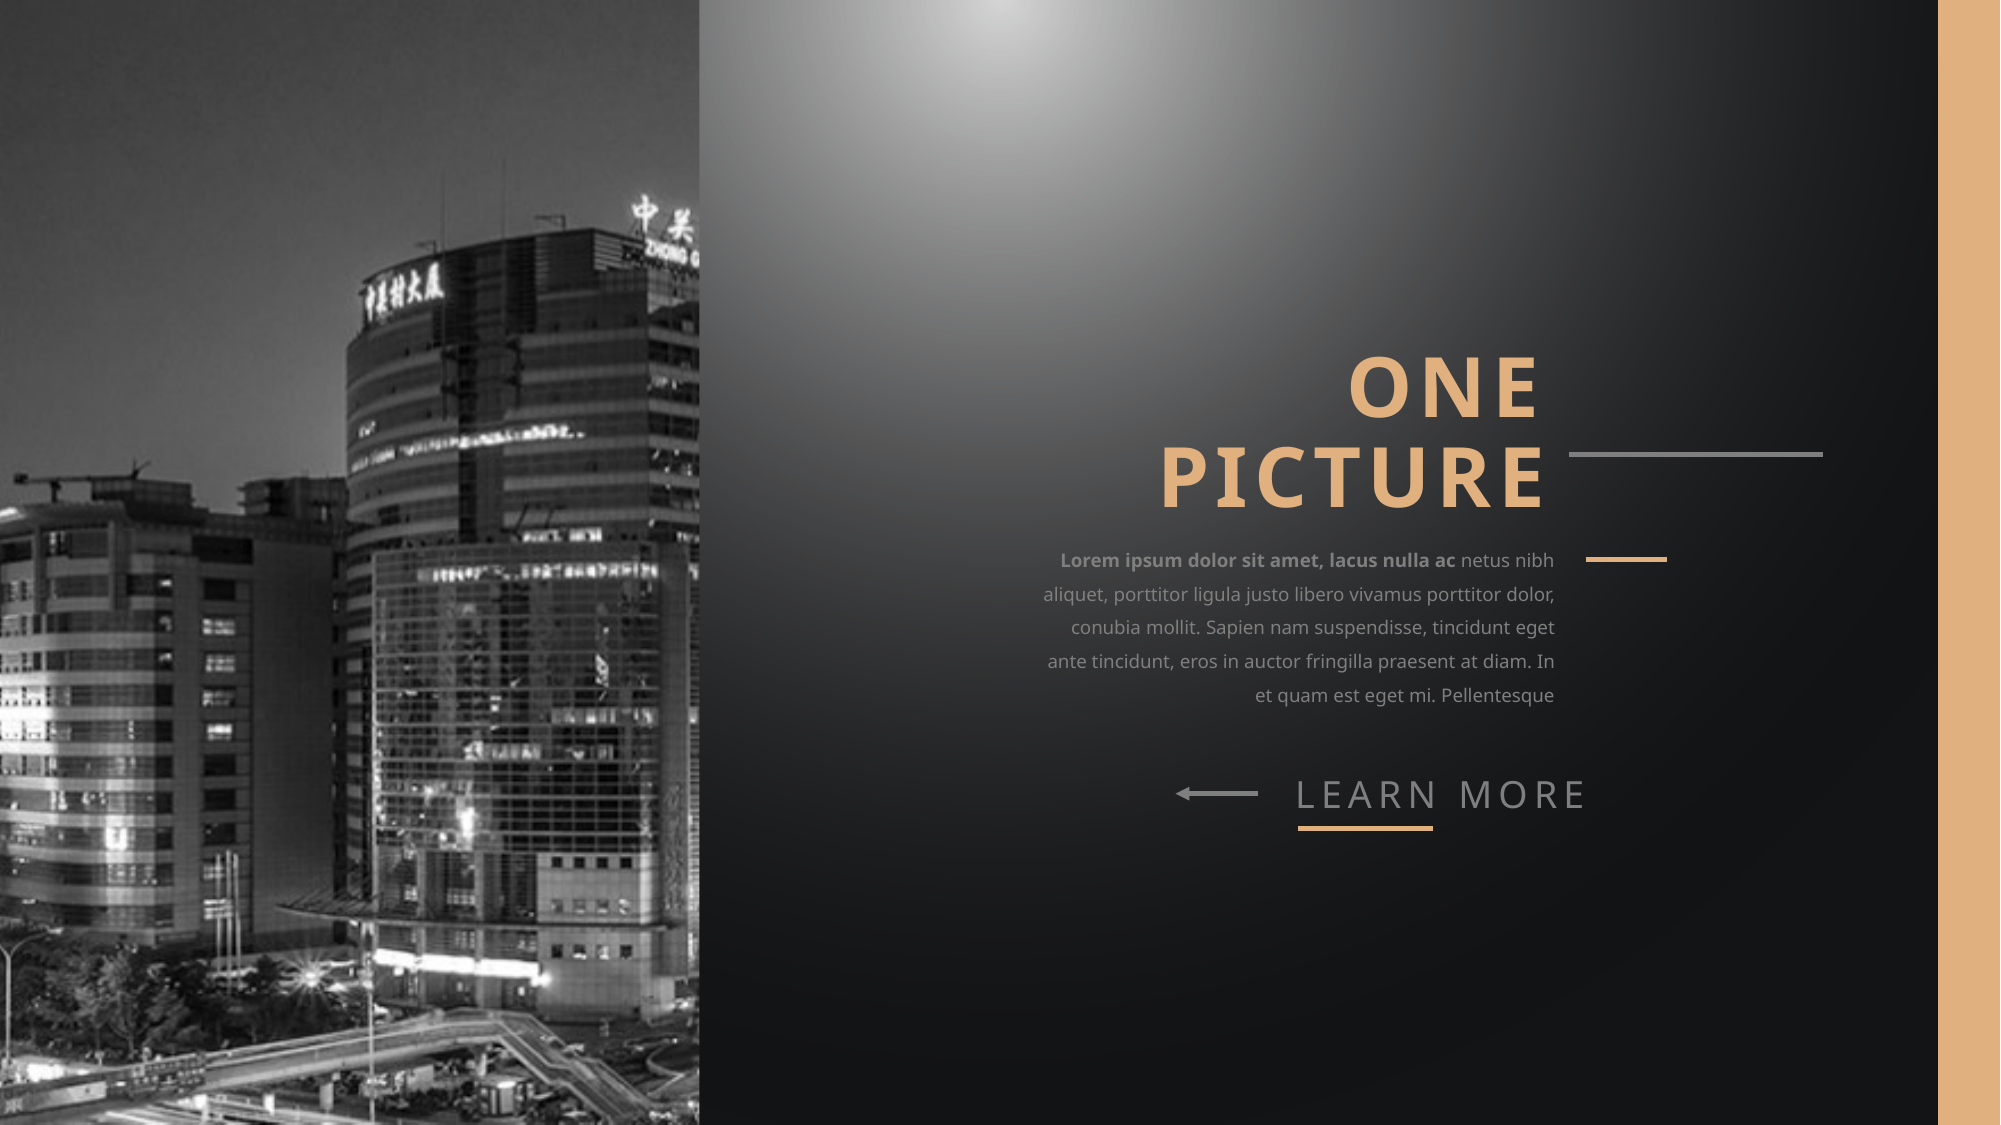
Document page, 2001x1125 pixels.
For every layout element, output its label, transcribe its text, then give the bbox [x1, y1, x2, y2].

text_box Lorem ipsum dolor sit amet, lacus nulla ac netus nibh aliquet, porttitor ligula justo libero vivamus porttitor dolor, conubia mollit. Sapien nam suspendisse, tincidunt eget ante tincidunt, eros in auctor fringilla praesent at diam. In et quam est eget mi. Pellentesque [1014, 529, 1569, 714]
picture [0, 0, 700, 1125]
text_box [1937, 0, 2000, 1125]
text_box ONE PICTURE [1106, 337, 1560, 440]
text_box LEARN MORE [1280, 763, 1617, 827]
